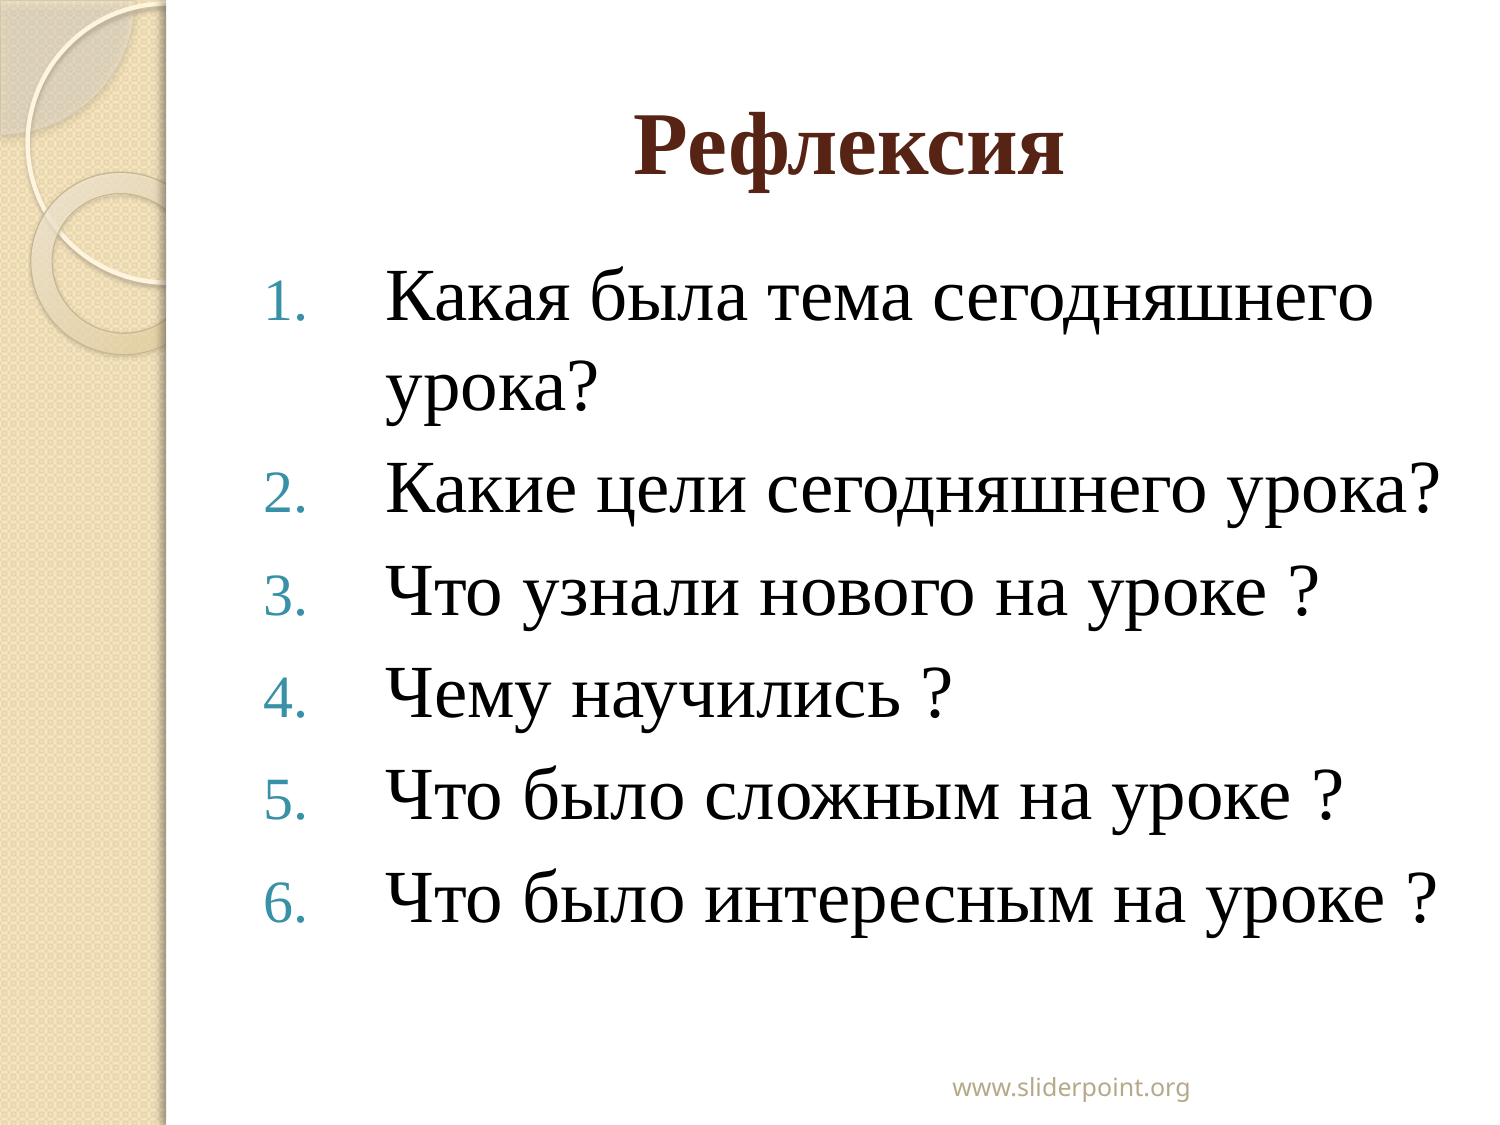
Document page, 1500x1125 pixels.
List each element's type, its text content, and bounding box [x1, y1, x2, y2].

list Какая была тема сегодняшнего урока? Какие цели сегодняшнего урока? Что узнали нового на уроке ? Чему научились ? Что было сложным на уроке ? Что было интересным на уроке ? [235, 237, 1466, 1025]
footer www.sliderpoint.org [937, 1034, 1413, 1113]
title Рефлексия [235, 45, 1466, 233]
